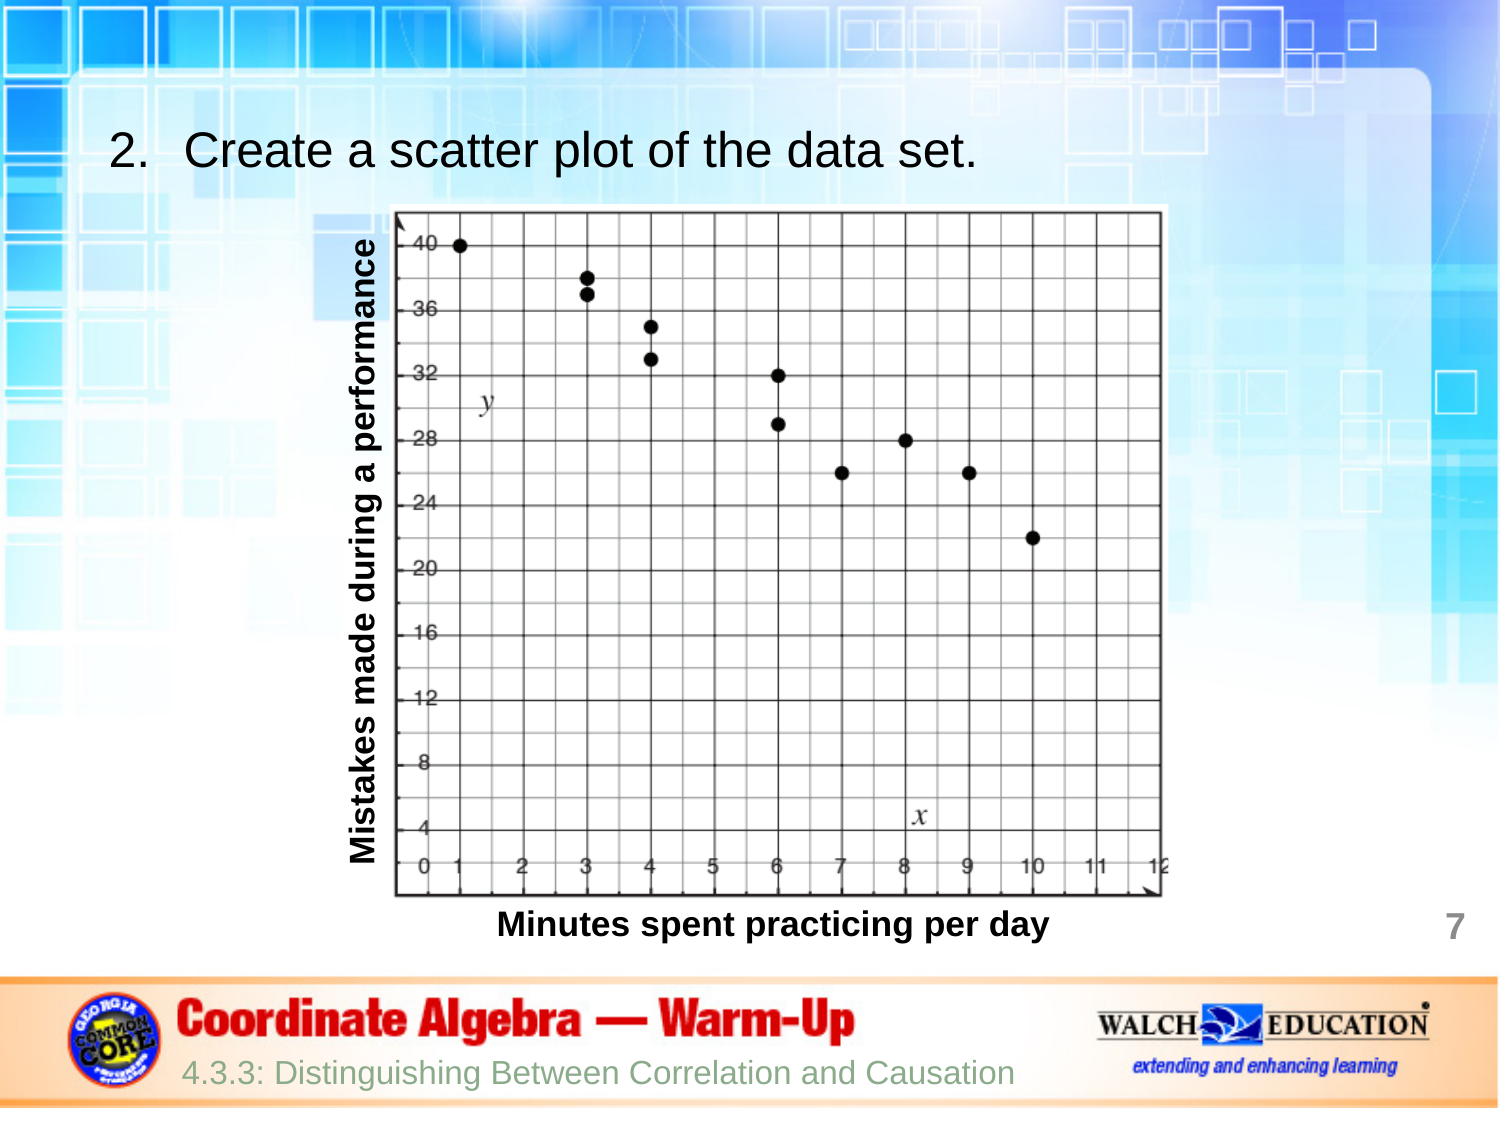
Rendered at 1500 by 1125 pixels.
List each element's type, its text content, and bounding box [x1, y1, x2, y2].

slide_number 7 [1361, 901, 1481, 949]
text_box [331, 204, 1169, 952]
picture [0, 0, 1500, 1108]
footer 4.3.3: Distinguishing Between Correlation and Causation [166, 1048, 1065, 1094]
text_box Create a scatter plot of the data set. [93, 110, 1400, 186]
